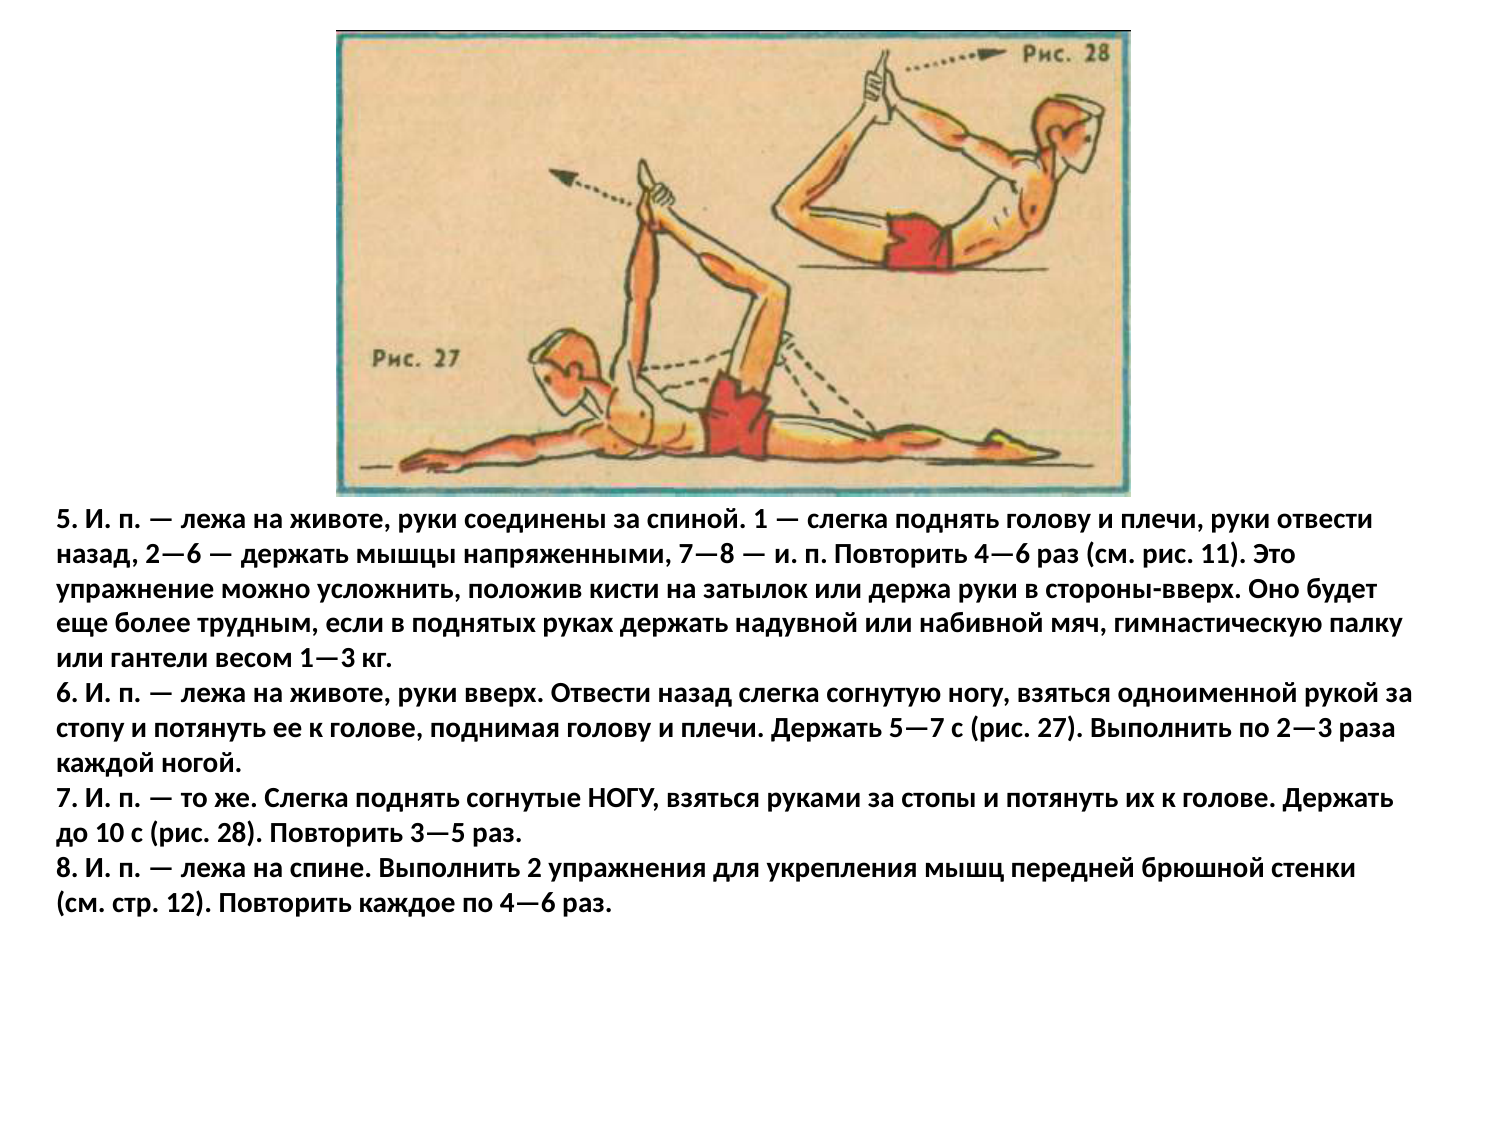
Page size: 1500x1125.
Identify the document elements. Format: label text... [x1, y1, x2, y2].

text_box 5. И. п. — лежа на животе, руки соединены за спиной. 1 — слегка поднять голову и плечи, руки отвести назад, 2—6 — держать мышцы напряженными, 7—8 — и. п. Повторить 4—6 раз (см. рис. 11). Это упражнение можно усложнить, положив кисти на затылок или держа руки в стороны-вверх. Оно будет еще более трудным, если в поднятых руках держать надувной или набивной мяч, гимнастическую палку или гантели весом 1—3 кг. 6. И. п. — лежа на животе, руки вверх. Отвести назад слегка согнутую ногу, взяться одноименной рукой за стопу и потянуть ее к голове, поднимая голову и плечи. Держать 5—7 с (рис. 27). Выполнить по 2—3 раза каждой ногой. 7. И. п. — то же. Слегка поднять согнутые НОГУ, взяться руками за стопы и потянуть их к голове. Держать до 10 с (рис. 28). Повторить 3—5 раз. 8. И. п. — лежа на спине. Выполнить 2 упражнения для укрепления мышц передней брюшной стенки (см. стр. 12). Повторить каждое по 4—6 раз. [41, 491, 1441, 971]
picture [336, 30, 1131, 497]
